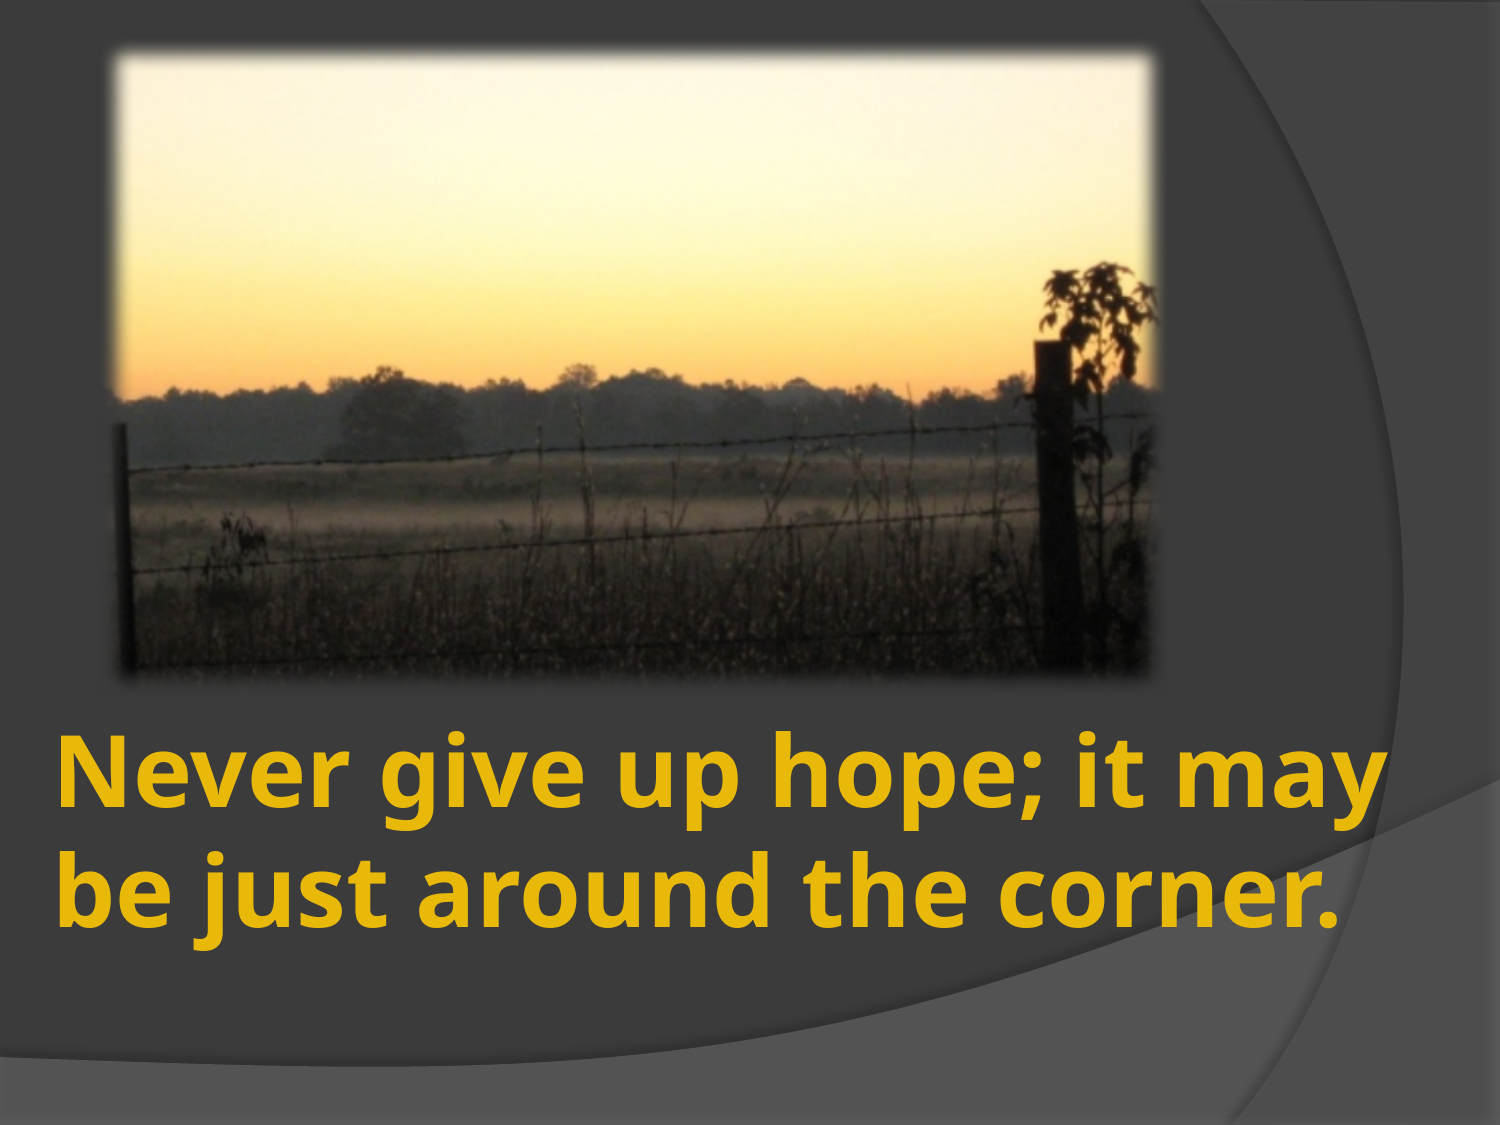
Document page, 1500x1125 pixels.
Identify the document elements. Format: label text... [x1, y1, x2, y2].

picture [99, 37, 1169, 696]
text_box Never give up hope; it may be just around the corner. [37, 699, 1463, 955]
